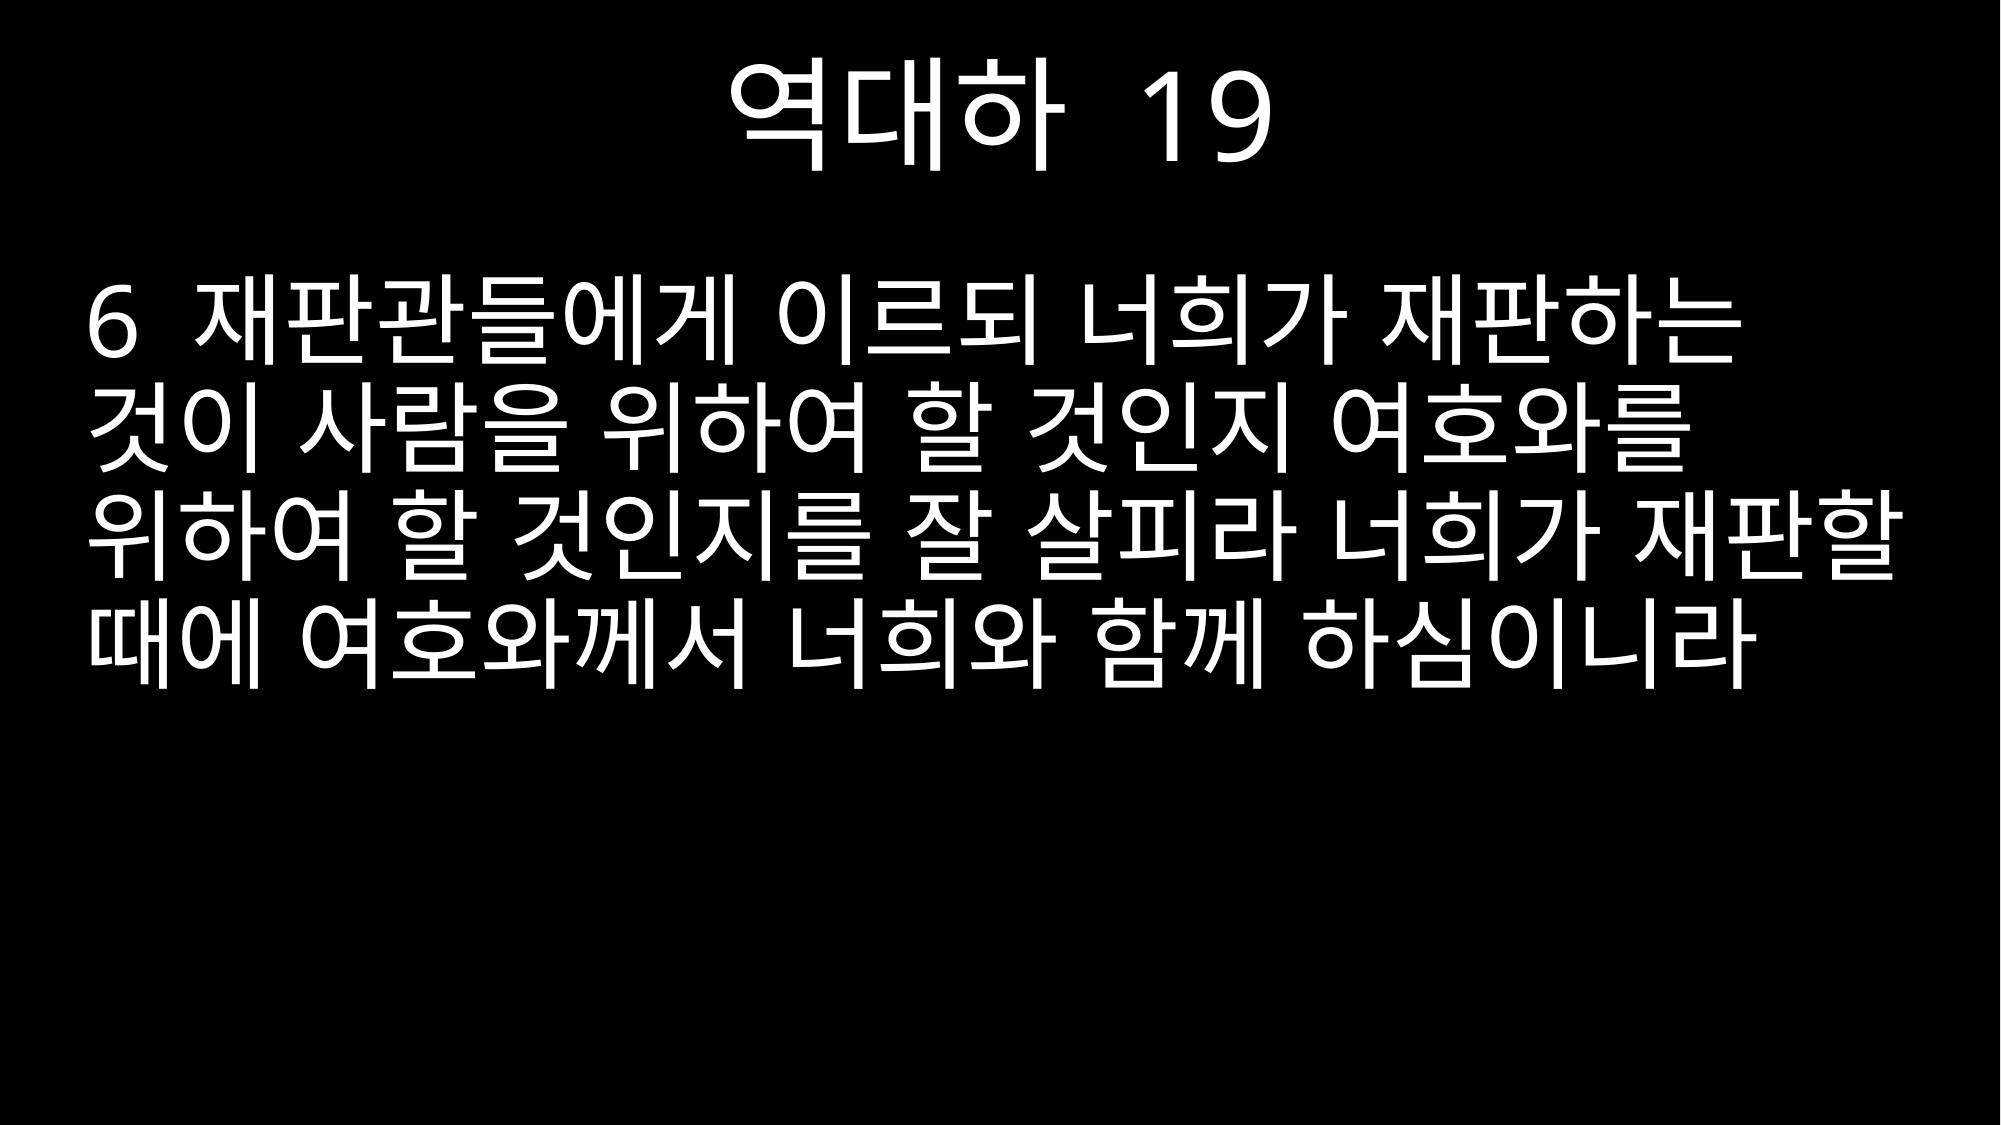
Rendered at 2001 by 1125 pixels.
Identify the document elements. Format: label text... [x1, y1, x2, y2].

list 6 재판관들에게 이르되 너희가 재판하는 것이 사람을 위하여 할 것인지 여호와를 위하여 할 것인지를 잘 살피라 너희가 재판할 때에 여호와께서 너희와 함께 하심이니라 [69, 263, 1953, 423]
footer 역대하 19 [0, 32, 2000, 192]
picture [0, 0, 2001, 1125]
